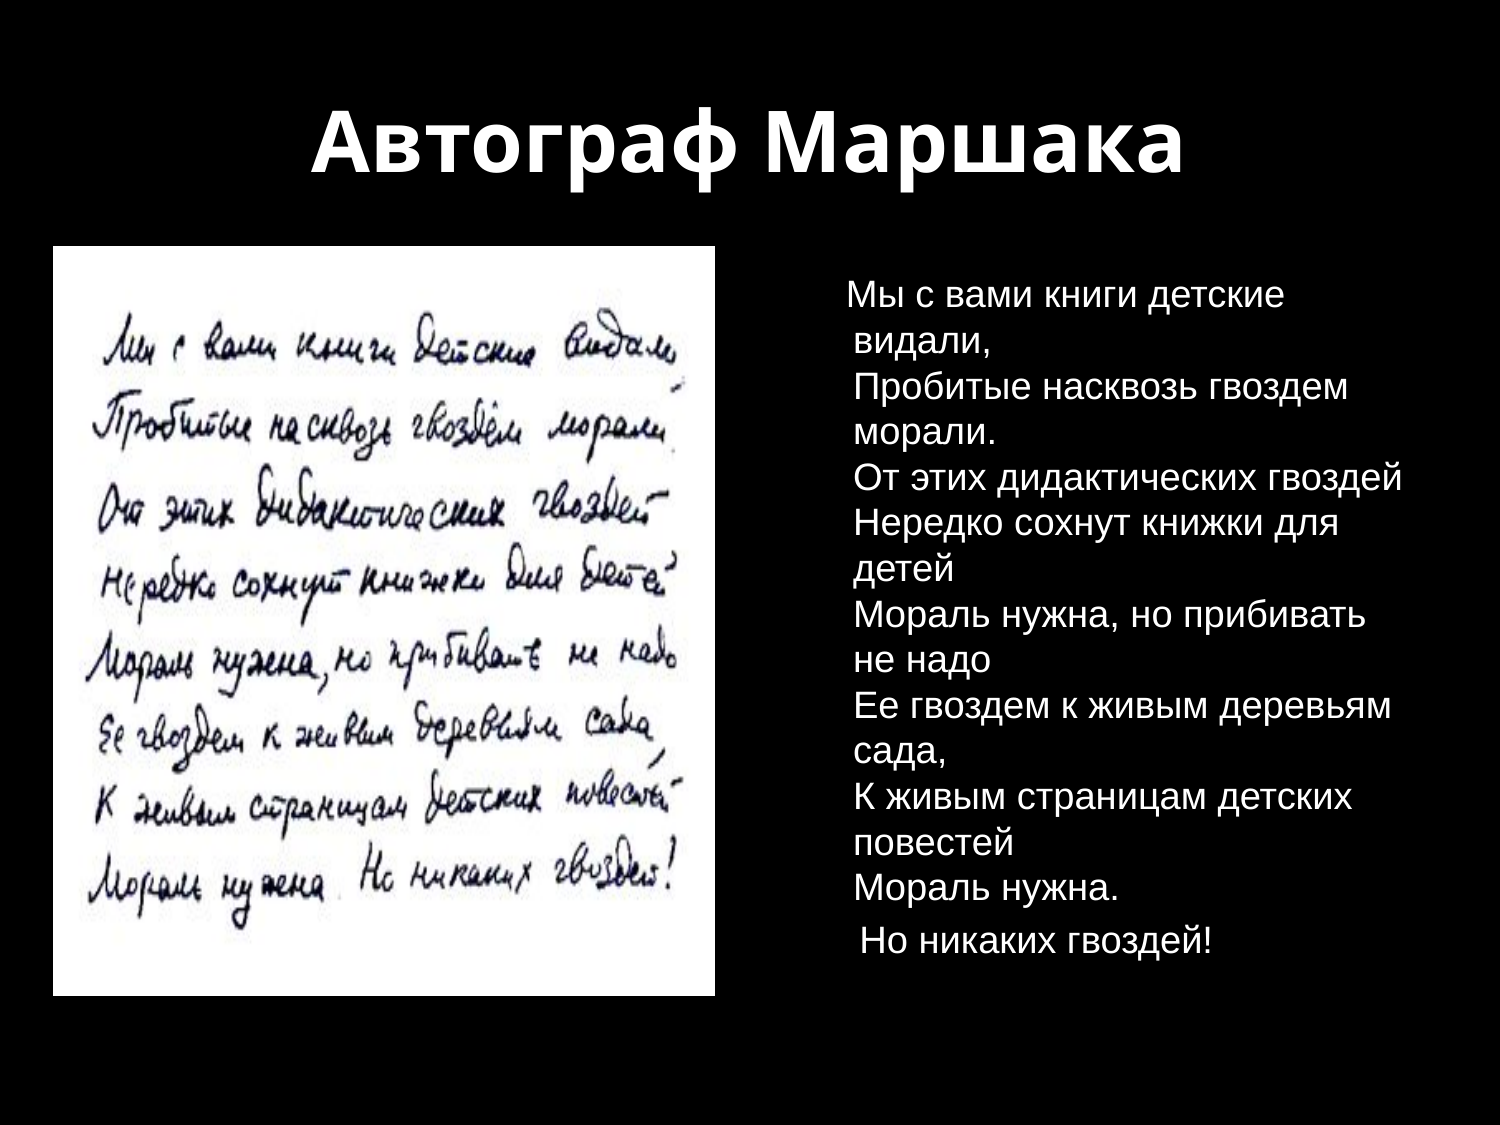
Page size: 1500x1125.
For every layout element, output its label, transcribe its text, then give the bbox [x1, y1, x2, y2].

list Мы с вами книги детские видали, Пробитые насквозь гвоздем морали. От этих дидактических гвоздей Нередко сохнут книжки для детей Мораль нужна, но прибивать не надо Ее гвоздем к живым деревьям сада, К живым страницам детских повестей Мораль нужна. Но никаких гвоздей! [762, 262, 1425, 1005]
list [53, 245, 716, 997]
title Автограф Маршака [75, 45, 1425, 233]
